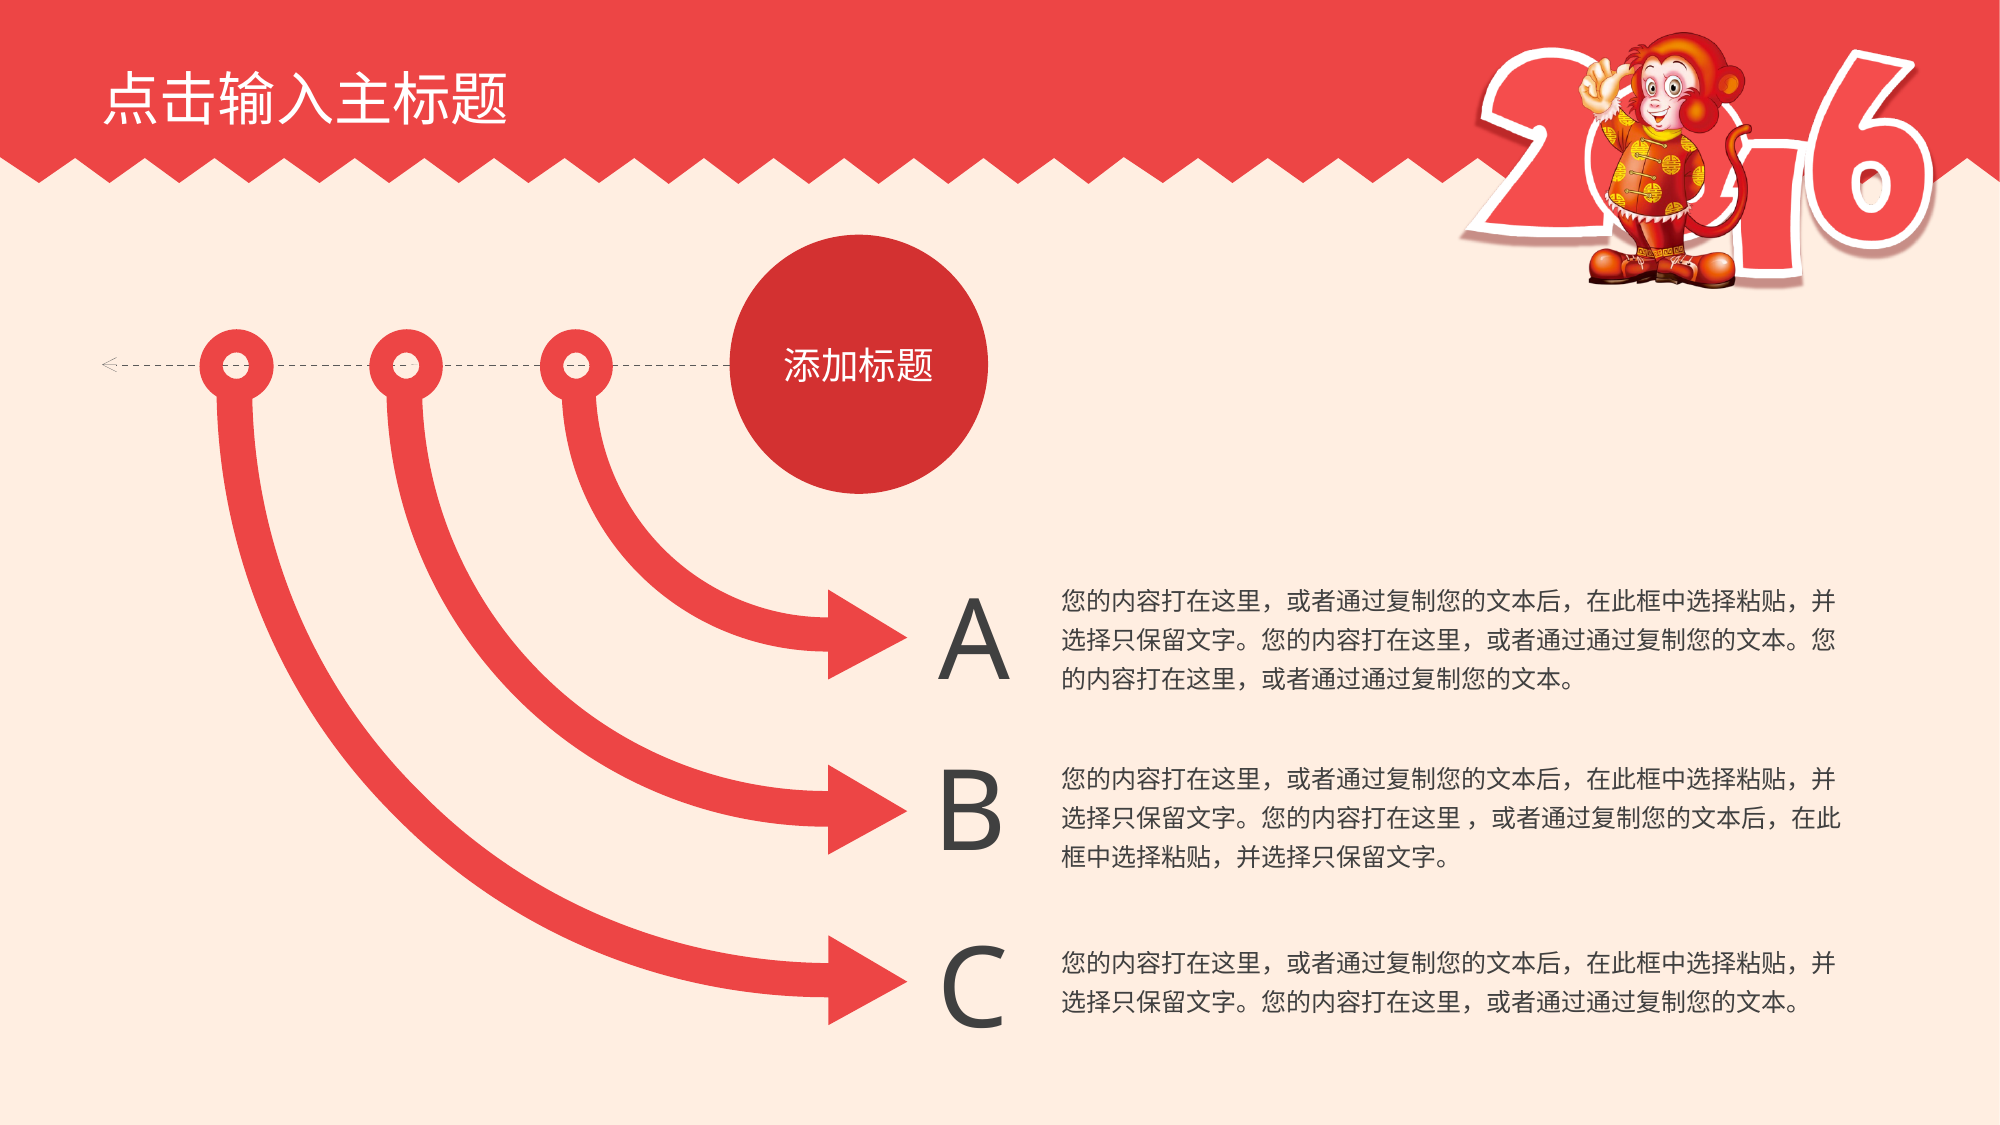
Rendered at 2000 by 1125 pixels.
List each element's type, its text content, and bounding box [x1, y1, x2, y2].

text_box [386, 384, 908, 855]
text_box A [923, 559, 1026, 709]
text_box 添加标题 [729, 234, 989, 494]
text_box 点击输入主标题 [86, 54, 525, 140]
picture [1454, 0, 2000, 450]
text_box [540, 329, 613, 400]
text_box [199, 329, 274, 399]
text_box 您的内容打在这里，或者通过复制您的文本后，在此框中选择粘贴，并选择只保留文字。您的内容打在这里，或者通过通过复制您的文本。 [1047, 931, 1867, 1024]
text_box [216, 384, 908, 1026]
text_box 您的内容打在这里，或者通过复制您的文本后，在此框中选择粘贴，并选择只保留文字。您的内容打在这里，或者通过通过复制您的文本。您的内容打在这里，或者通过通过复制您的文本。 [1047, 569, 1867, 701]
text_box [561, 384, 908, 680]
text_box [369, 329, 443, 399]
text_box C [922, 908, 1024, 1058]
text_box [102, 357, 117, 372]
text_box B [918, 730, 1022, 881]
text_box 您的内容打在这里，或者通过复制您的文本后，在此框中选择粘贴，并选择只保留文字。您的内容打在这里 ，或者通过复制您的文本后，在此框中选择粘贴，并选择只保留文字。 [1047, 747, 1867, 879]
